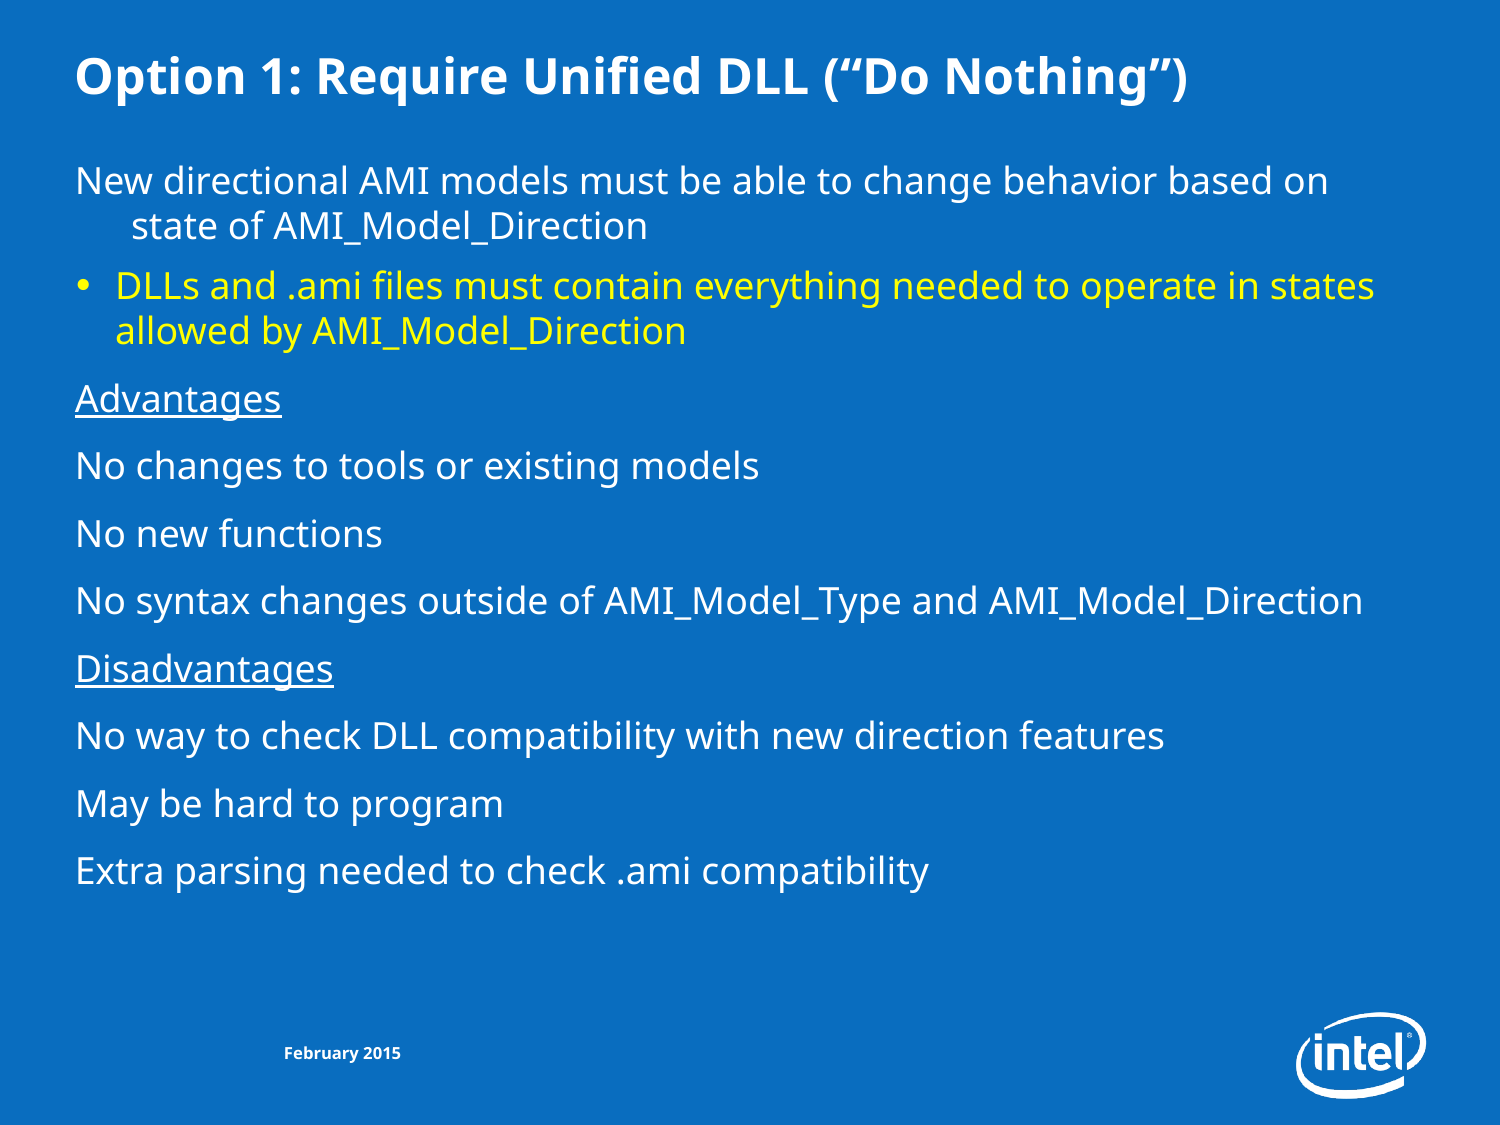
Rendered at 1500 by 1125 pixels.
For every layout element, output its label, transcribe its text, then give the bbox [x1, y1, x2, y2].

list New directional AMI models must be able to change behavior based on state of AMI_Model_Direction DLLs and .ami files must contain everything needed to operate in states allowed by AMI_Model_Direction Advantages No changes to tools or existing models No new functions No syntax changes outside of AMI_Model_Type and AMI_Model_Direction Disadvantages No way to check DLL compatibility with new direction features May be hard to program Extra parsing needed to check .ami compatibility [74, 156, 1427, 938]
title Option 1: Require Unified DLL (“Do Nothing”) [74, 44, 1427, 156]
footer February 2015 [283, 1042, 1060, 1094]
picture [1294, 1011, 1428, 1101]
